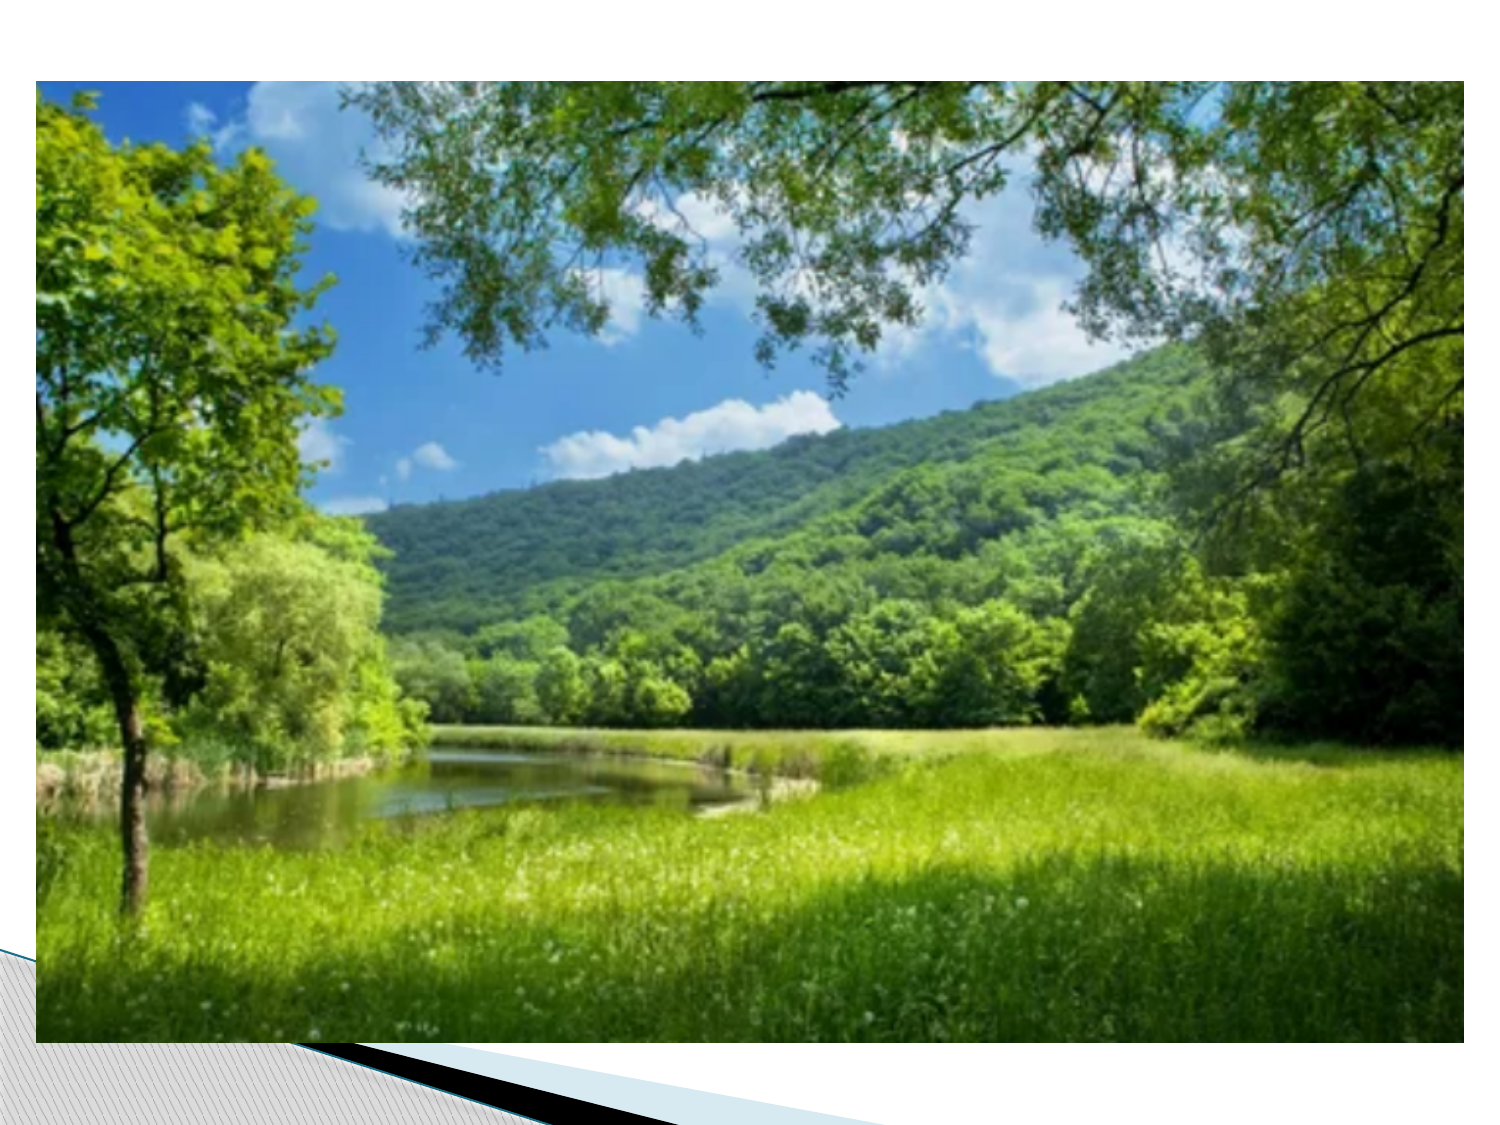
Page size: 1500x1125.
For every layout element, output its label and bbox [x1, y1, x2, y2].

picture [36, 81, 1464, 1044]
